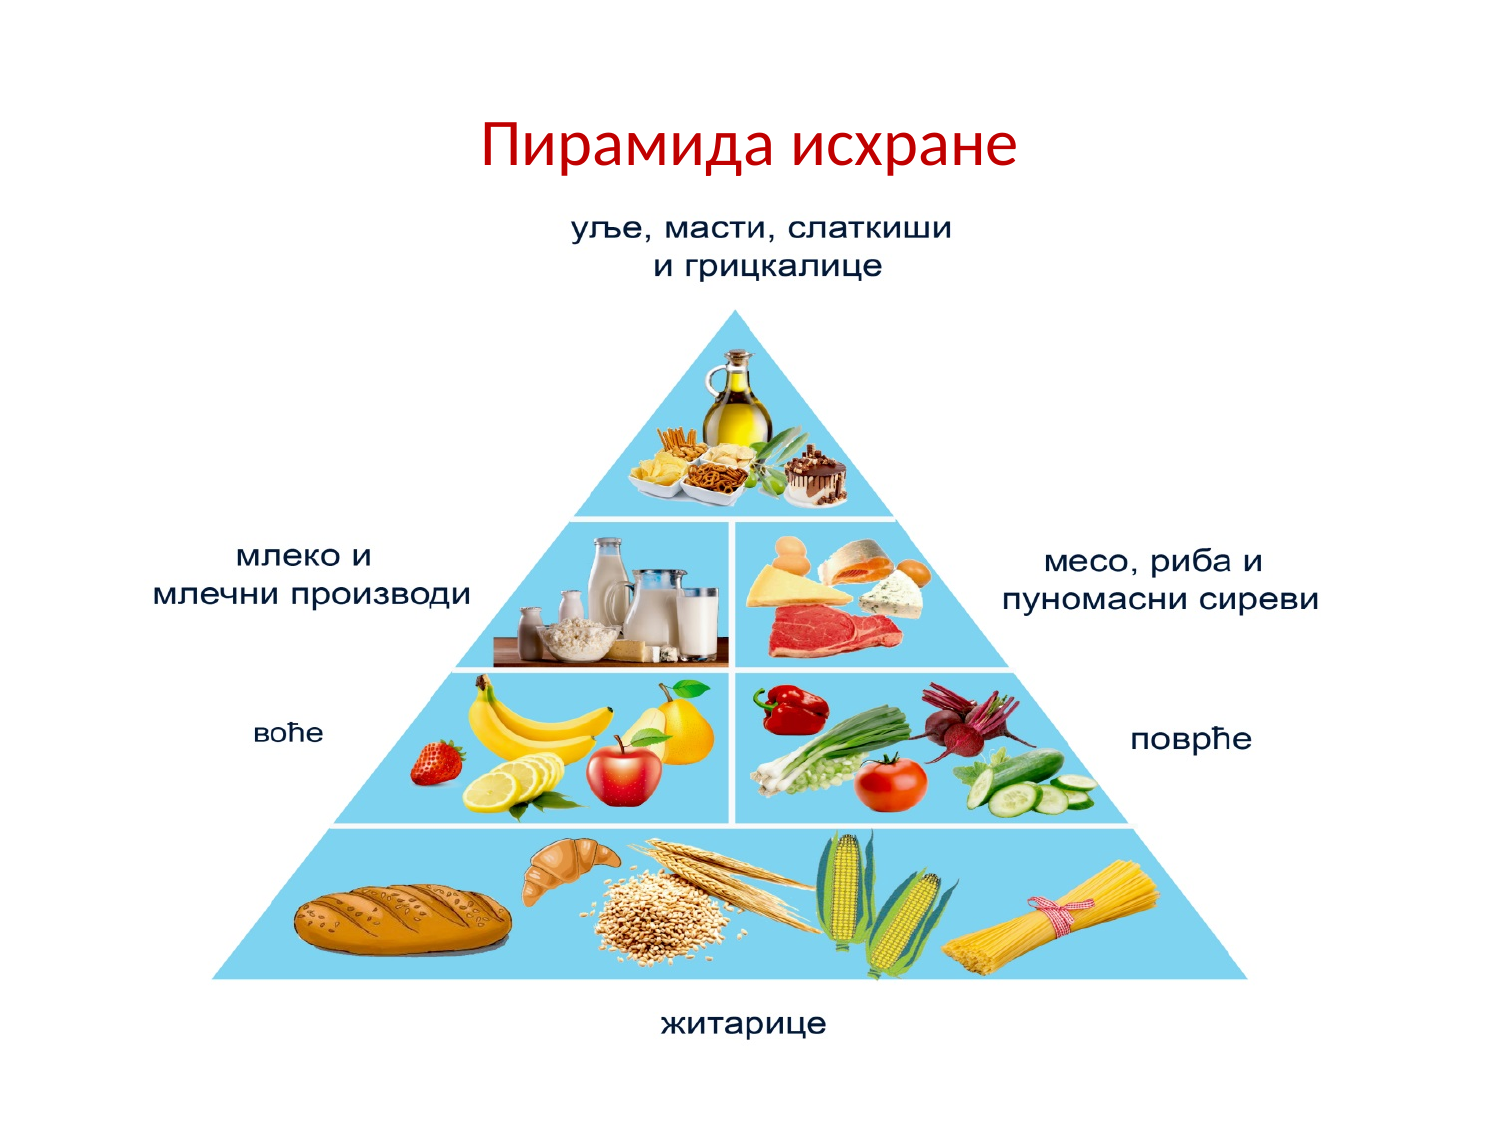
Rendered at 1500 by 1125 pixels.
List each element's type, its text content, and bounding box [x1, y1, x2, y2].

title Пирамида исхране [75, 45, 1425, 233]
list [112, 199, 1388, 1051]
